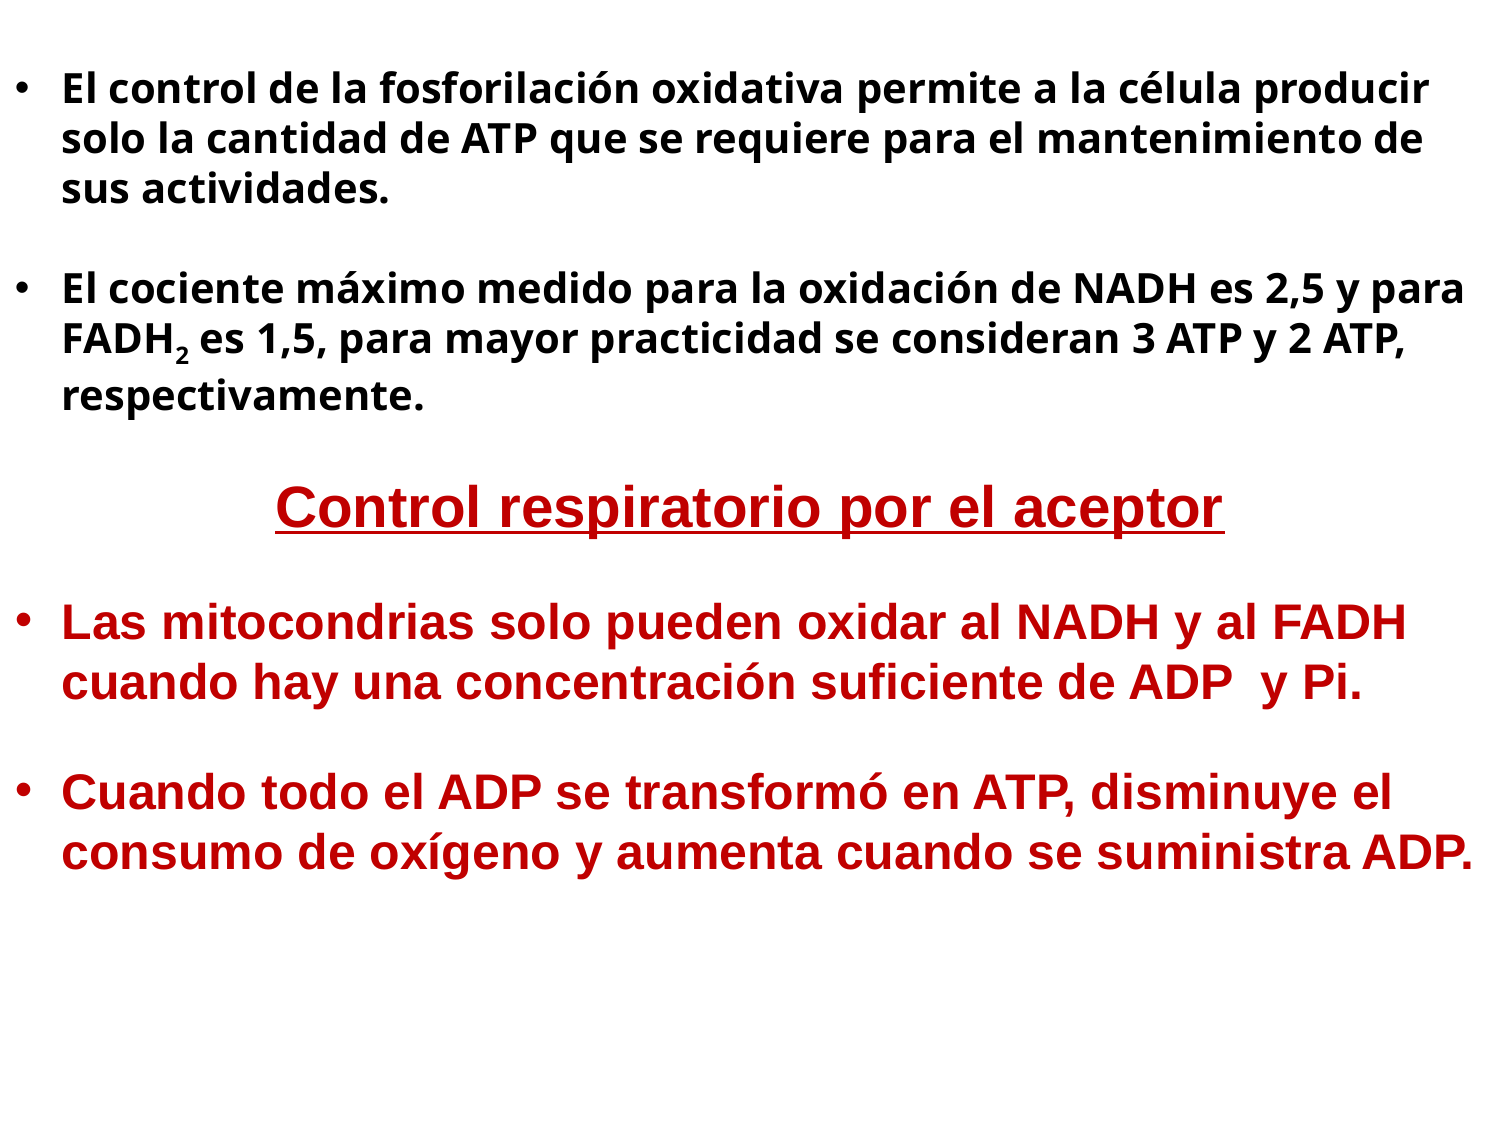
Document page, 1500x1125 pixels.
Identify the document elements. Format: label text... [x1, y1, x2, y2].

text_box El control de la fosforilación oxidativa permite a la célula producir solo la cantidad de ATP que se requiere para el mantenimiento de sus actividades. El cociente máximo medido para la oxidación de NADH es 2,5 y para FADH2 es 1,5, para mayor practicidad se consideran 3 ATP y 2 ATP, respectivamente. Control respiratorio por el aceptor Las mitocondrias solo pueden oxidar al NADH y al FADH cuando hay una concentración suficiente de ADP y Pi. Cuando todo el ADP se transformó en ATP, disminuye el consumo de oxígeno y aumenta cuando se suministra ADP. [0, 54, 1500, 887]
